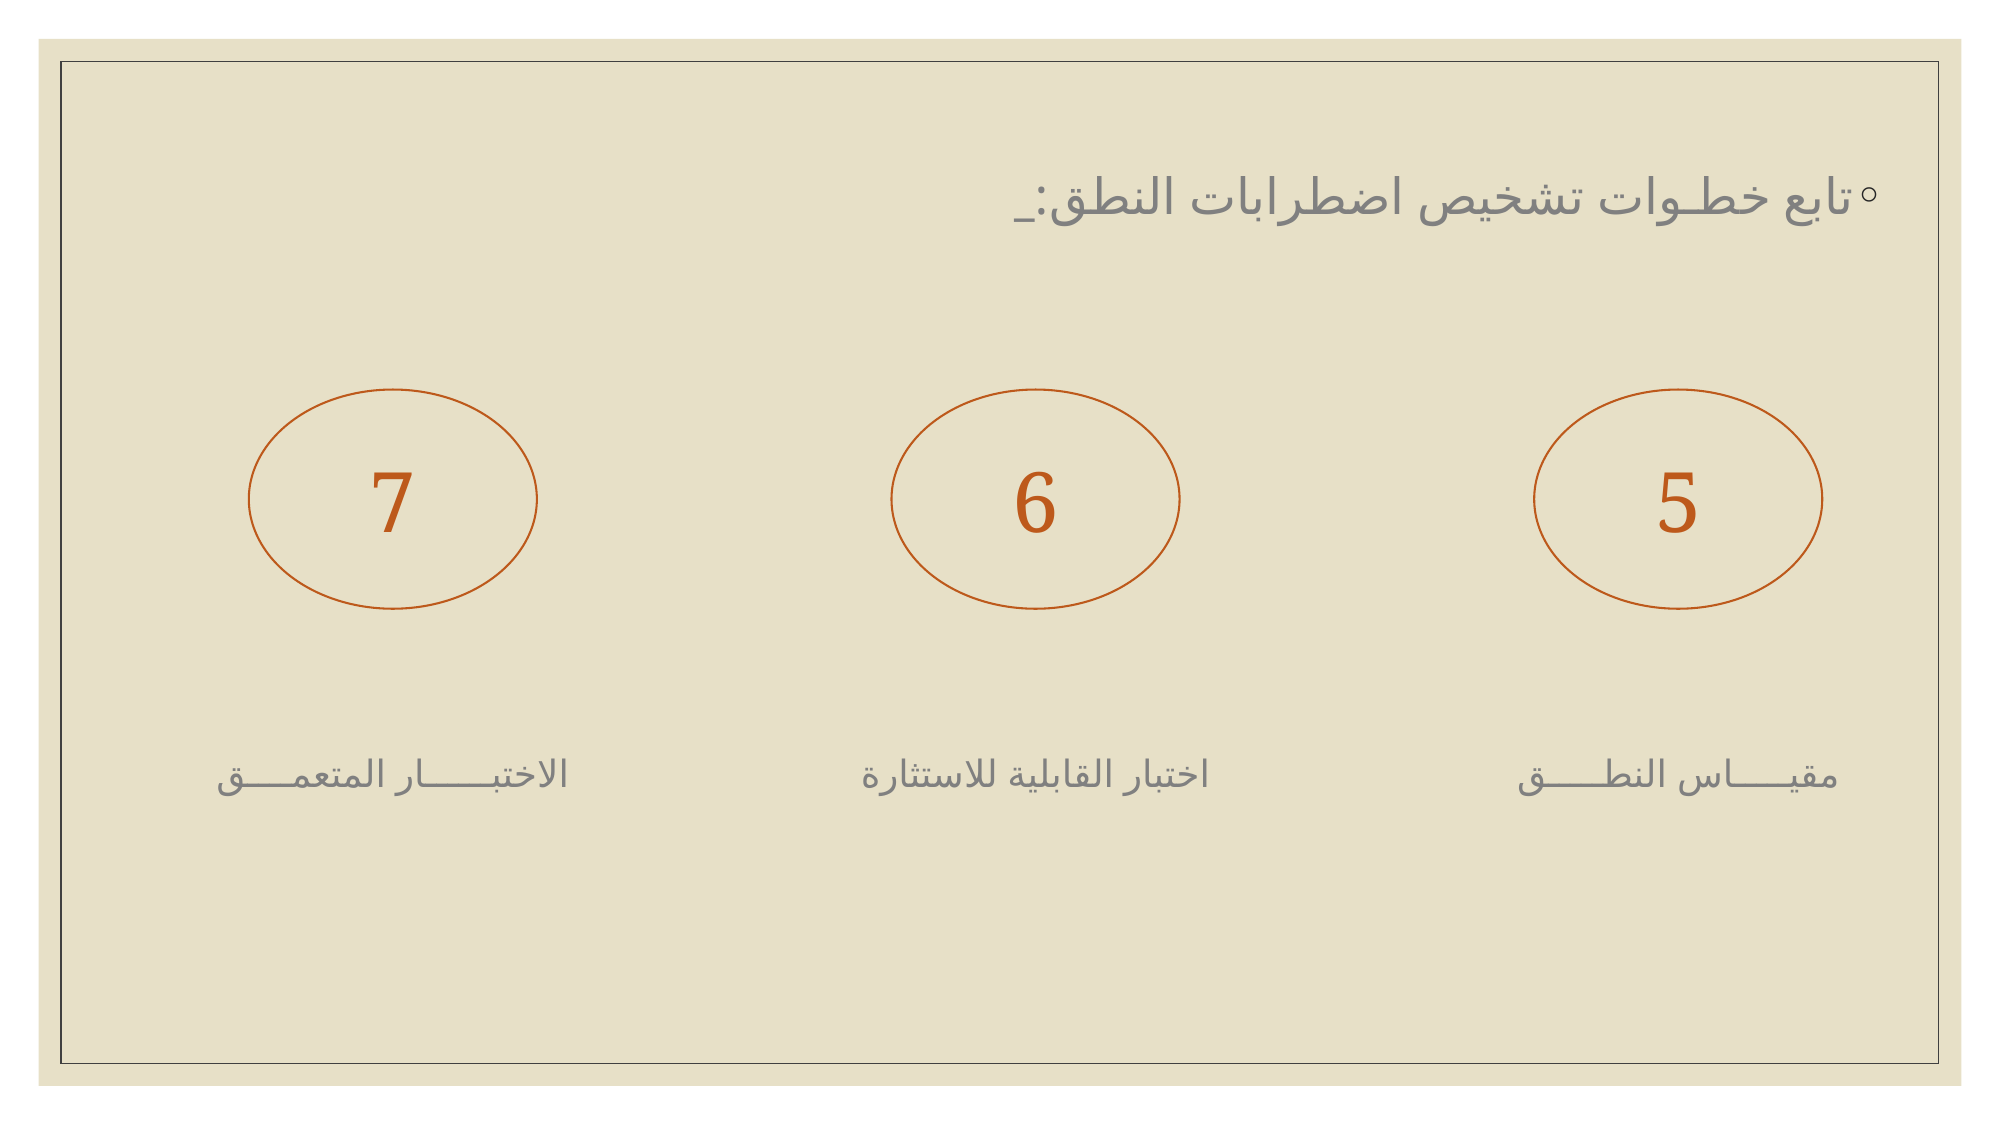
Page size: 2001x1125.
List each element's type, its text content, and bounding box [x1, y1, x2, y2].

text_box 7 [247, 388, 538, 610]
text_box 5 [1533, 388, 1824, 610]
text_box الاختبــــــار المتعمــــق [201, 742, 585, 802]
text_box تابع خطـوات تشخيص اضطرابات النطق:_ [248, 156, 1899, 257]
text_box 6 [890, 388, 1181, 610]
text_box مقيـــــاس النطـــــق [1502, 742, 1855, 802]
text_box اختبار القابلية للاستثارة [846, 742, 1225, 802]
